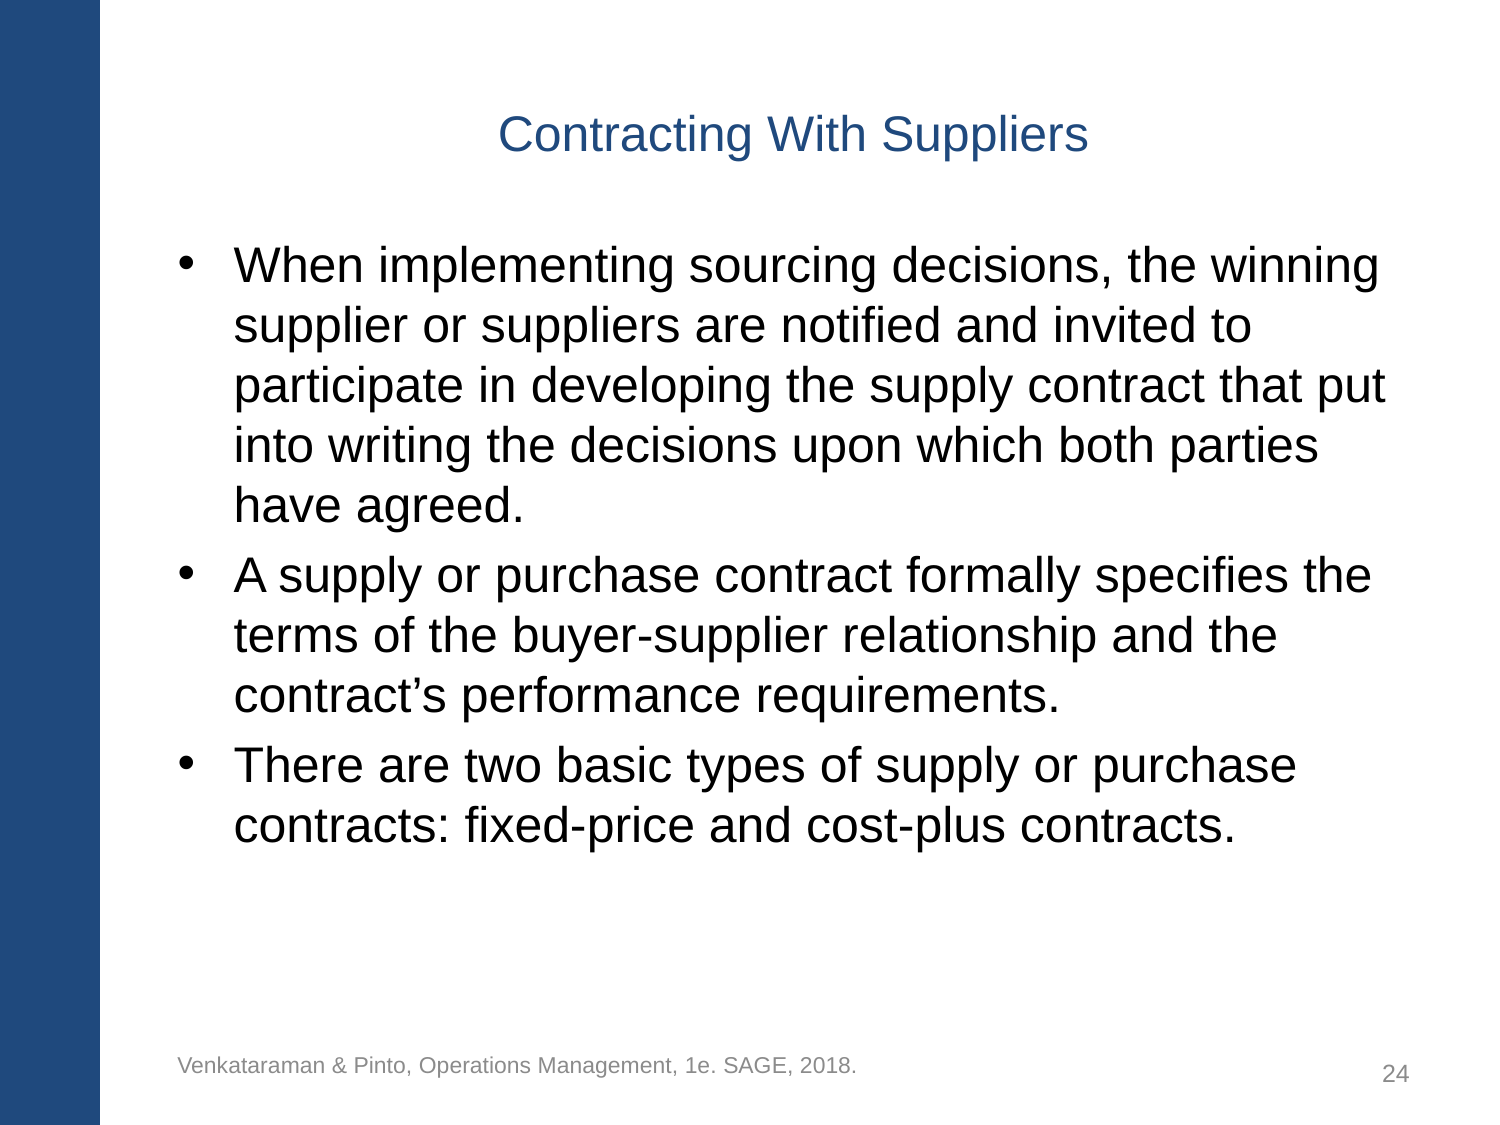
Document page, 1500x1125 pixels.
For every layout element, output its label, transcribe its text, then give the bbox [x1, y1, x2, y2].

title Contracting With Suppliers [162, 37, 1425, 224]
list When implementing sourcing decisions, the winning supplier or suppliers are notified and invited to participate in developing the supply contract that put into writing the decisions upon which both parties have agreed. A supply or purchase contract formally specifies the terms of the buyer-supplier relationship and the contract’s performance requirements. There are two basic types of supply or purchase contracts: fixed-price and cost-plus contracts. [162, 224, 1425, 1013]
footer Venkataraman & Pinto, Operations Management, 1e. SAGE, 2018. [162, 1042, 1313, 1103]
slide_number 24 [1350, 1042, 1425, 1103]
